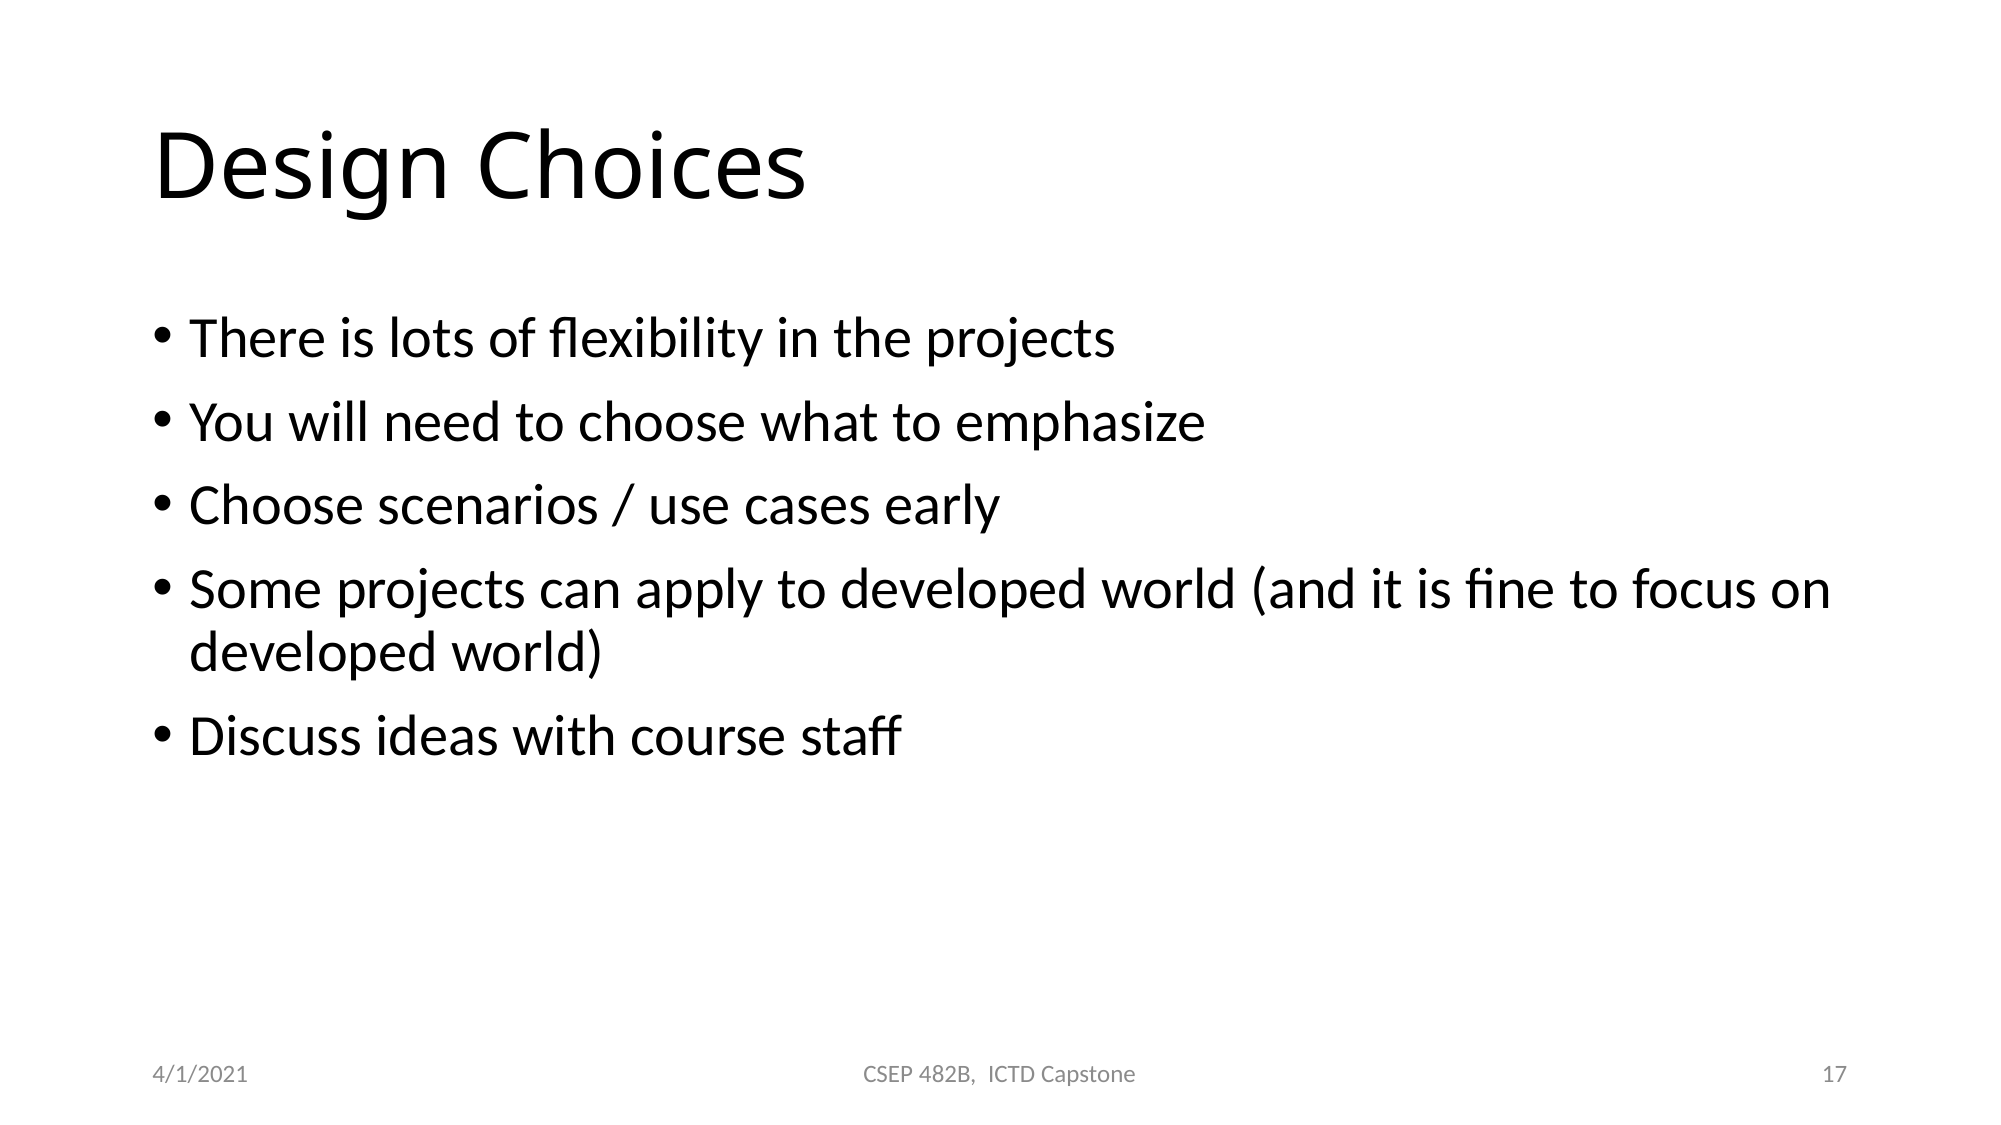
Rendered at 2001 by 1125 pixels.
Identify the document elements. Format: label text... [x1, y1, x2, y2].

slide_number 17 [1412, 1042, 1863, 1103]
list There is lots of flexibility in the projects You will need to choose what to emphasize Choose scenarios / use cases early Some projects can apply to developed world (and it is fine to focus on developed world) Discuss ideas with course staff [137, 299, 1863, 1014]
footer CSEP 482B, ICTD Capstone [662, 1042, 1338, 1103]
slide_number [137, 1042, 588, 1103]
title Design Choices [137, 59, 1863, 278]
